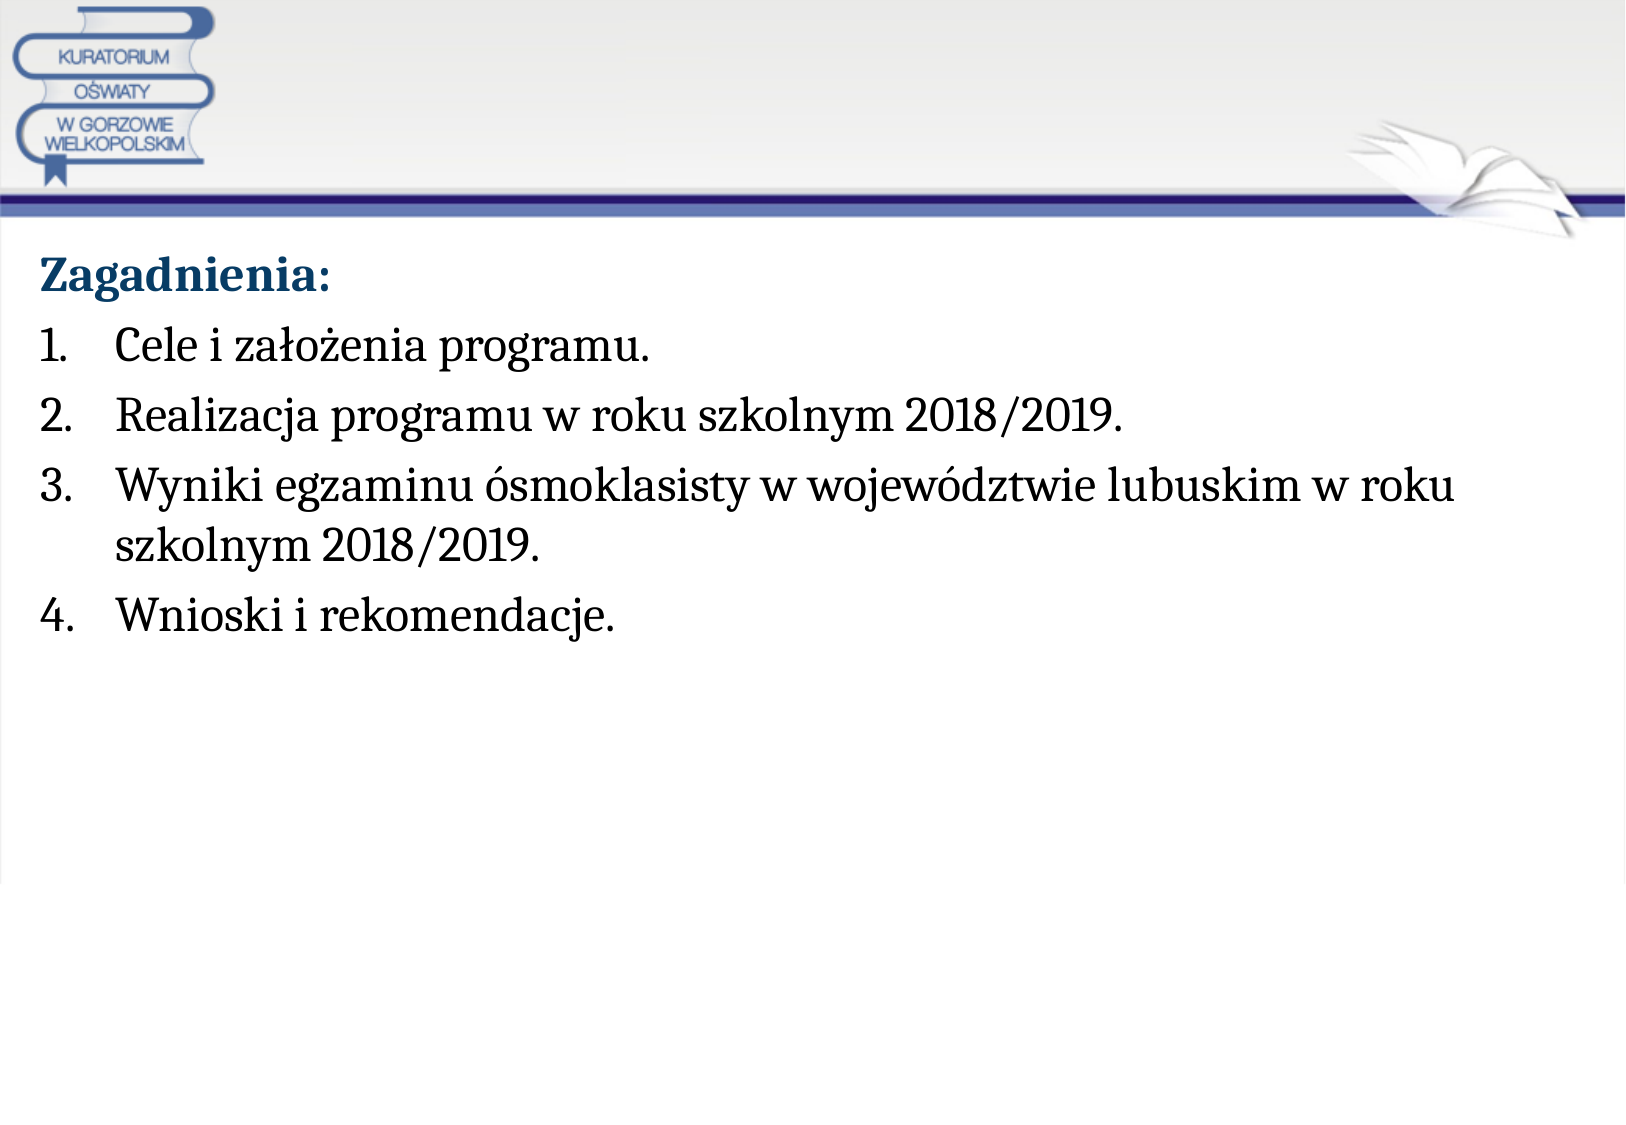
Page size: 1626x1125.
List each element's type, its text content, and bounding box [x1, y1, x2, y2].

list Zagadnienia: Cele i założenia programu. Realizacja programu w roku szkolnym 2018/2019. Wyniki egzaminu ósmoklasisty w województwie lubuskim w roku szkolnym 2018/2019. Wnioski i rekomendacje. [25, 234, 1600, 1059]
picture [0, 0, 1626, 1125]
